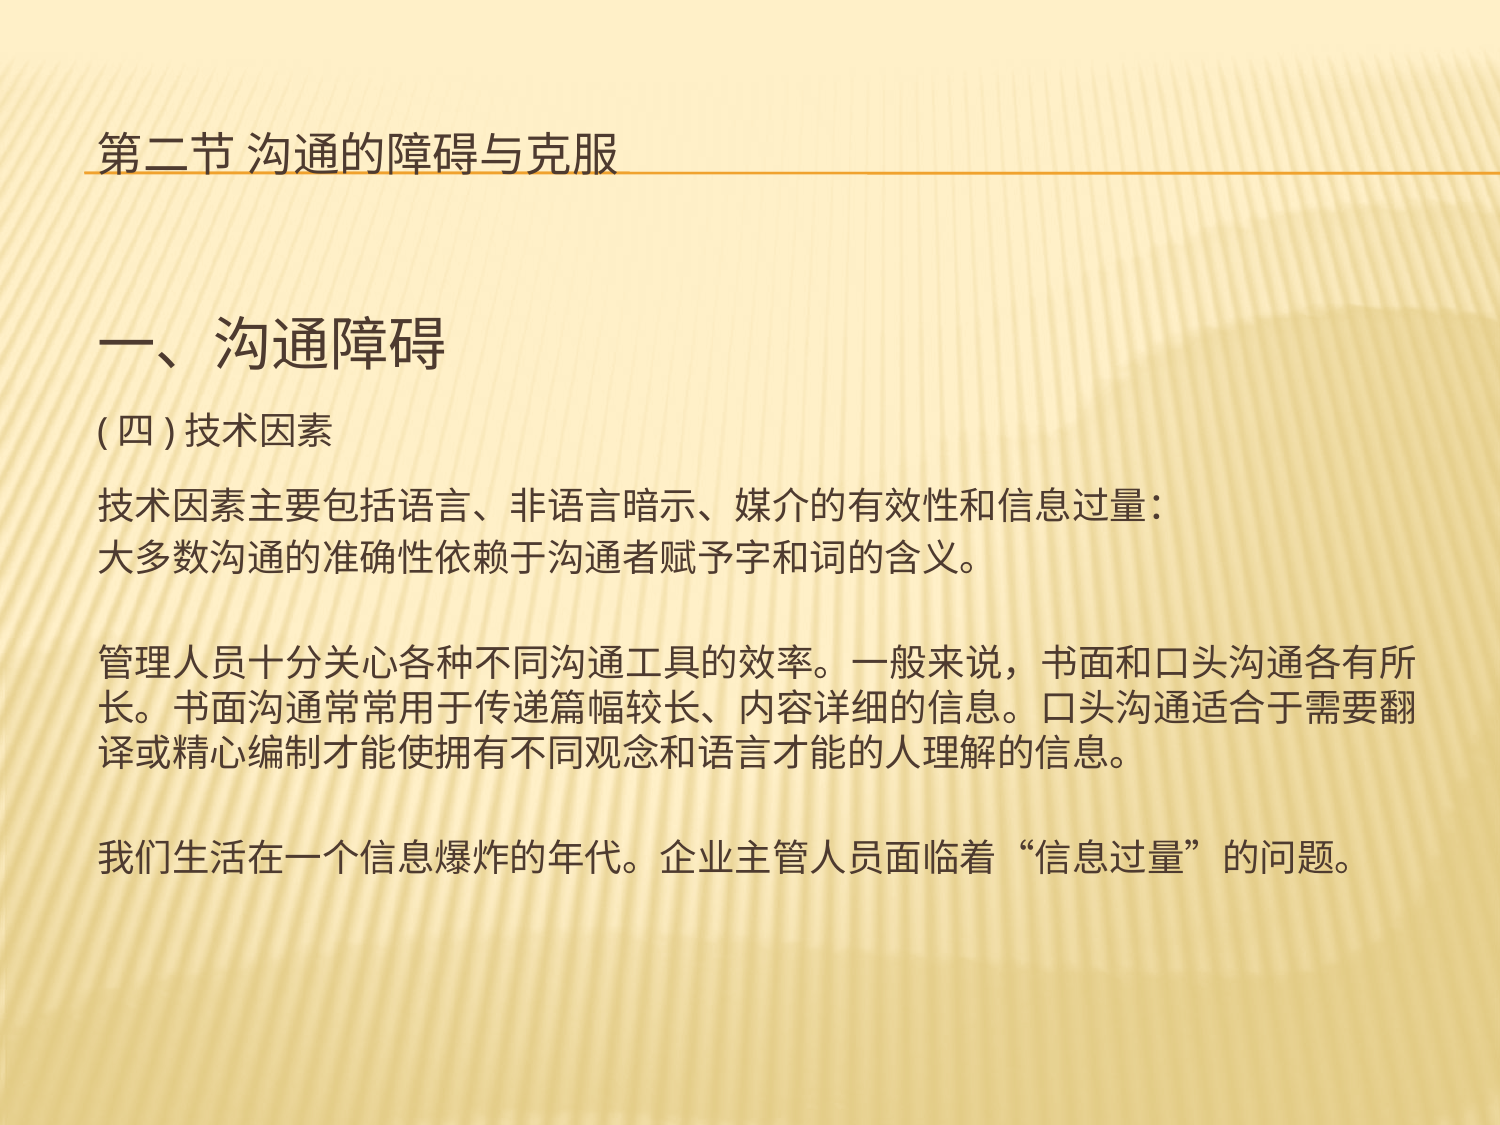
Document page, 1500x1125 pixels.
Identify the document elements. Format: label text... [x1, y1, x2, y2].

title 第二节 沟通的障碍与克服 [82, 117, 1432, 245]
list 一、沟通障碍 (四)技术因素 技术因素主要包括语言、非语言暗示、媒介的有效性和信息过量： 大多数沟通的准确性依赖于沟通者赋予字和词的含义。 管理人员十分关心各种不同沟通工具的效率。一般来说，书面和口头沟通各有所长。书面沟通常常用于传递篇幅较长、内容详细的信息。口头沟通适合于需要翻译或精心编制才能使拥有不同观念和语言才能的人理解的信息。 我们生活在一个信息爆炸的年代。企业主管人员面临着“信息过量”的问题。 [81, 264, 1433, 1060]
